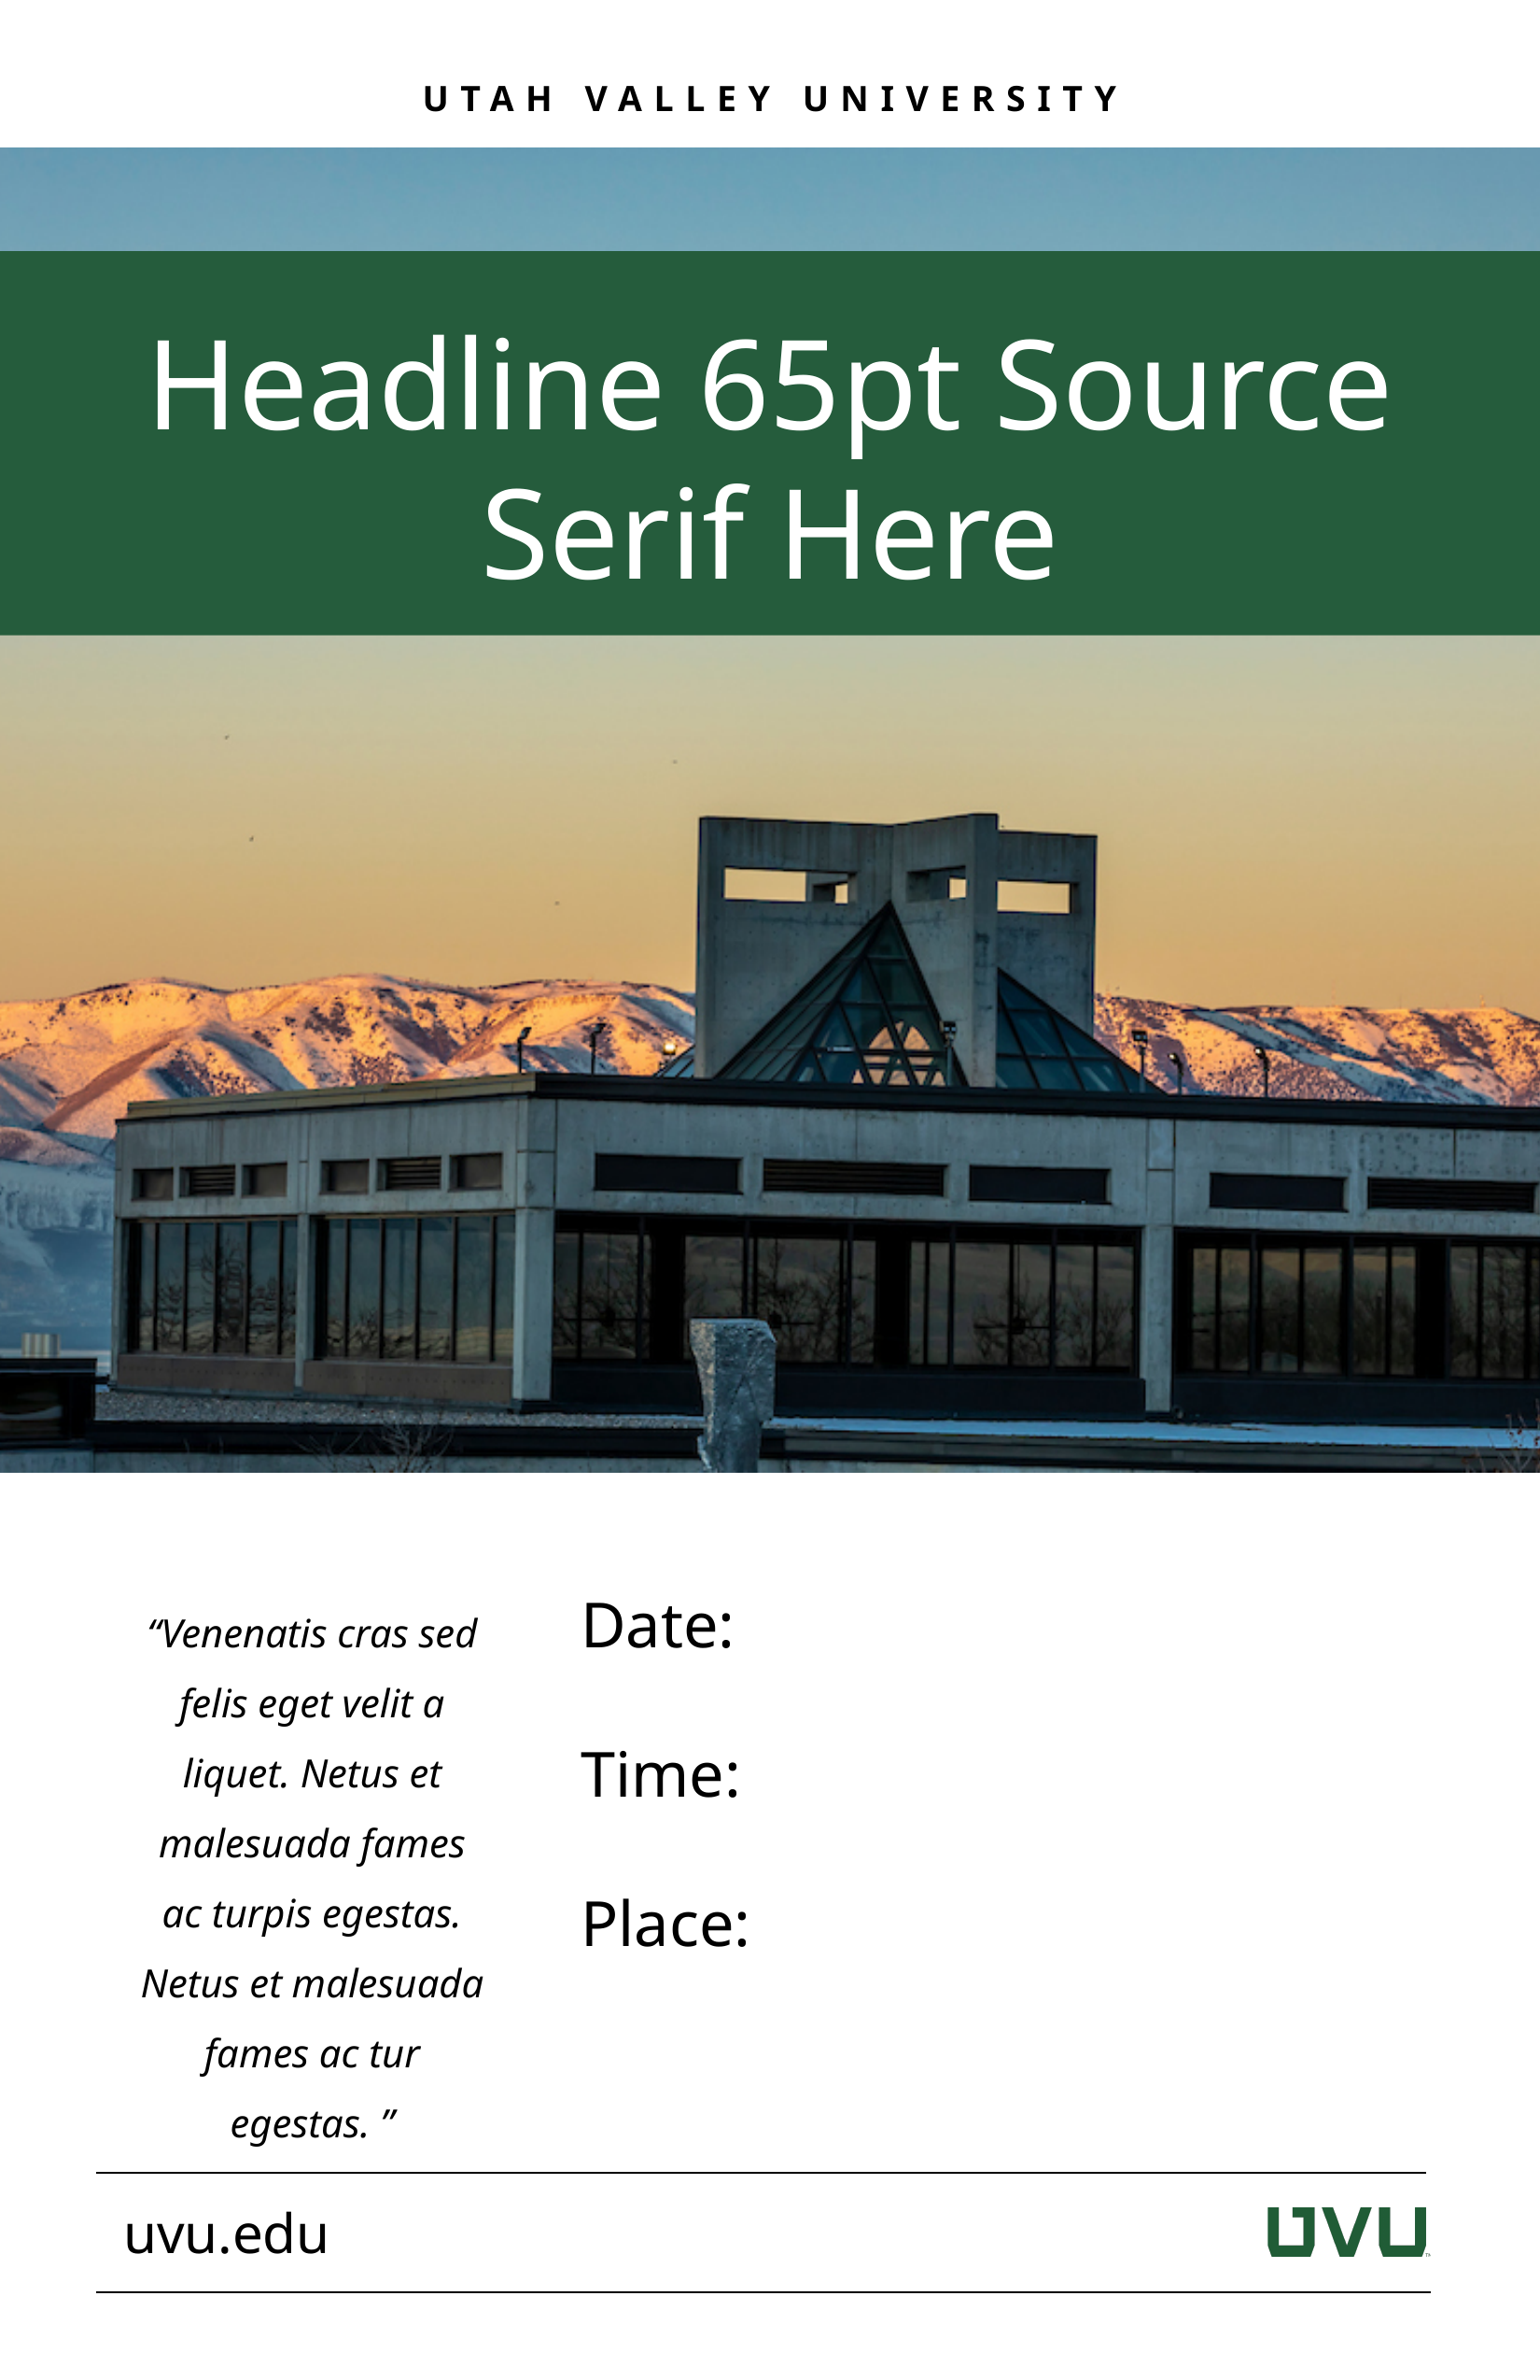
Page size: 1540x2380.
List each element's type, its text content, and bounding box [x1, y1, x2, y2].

picture [1267, 2207, 1431, 2257]
text_box uvu.edu [109, 2192, 515, 2272]
picture [0, 147, 1540, 1473]
text_box Date: Time: Place: [567, 1578, 1444, 1966]
text_box UTAH VALLEY UNIVERSITY [96, 70, 1444, 126]
text_box “Venenatis cras sed felis eget velit a liquet. Netus et malesuada fames ac turpis egestas. Netus et malesuada fames ac tur egestas. ” [121, 1578, 503, 2152]
